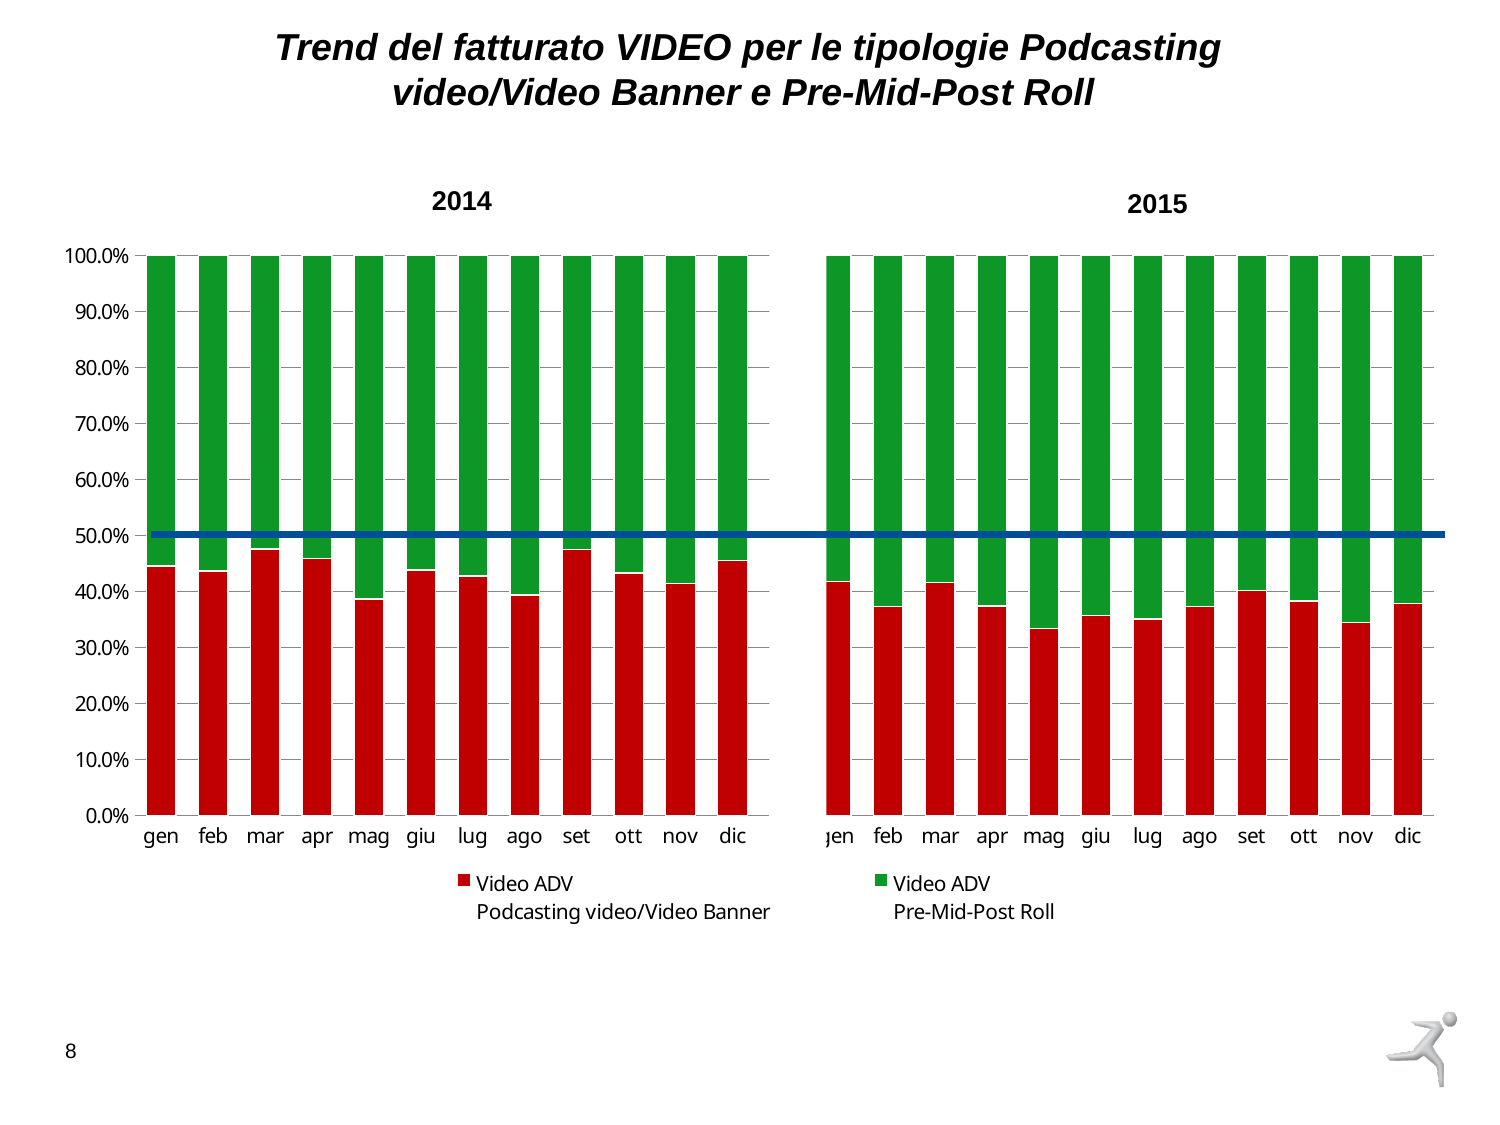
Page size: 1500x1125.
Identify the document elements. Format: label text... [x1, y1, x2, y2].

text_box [34, 176, 1463, 944]
picture [1366, 990, 1476, 1109]
text_box Trend del fatturato VIDEO per le tipologie Podcasting video/Video Banner e Pre-Mid-Post Roll [194, 15, 1303, 121]
